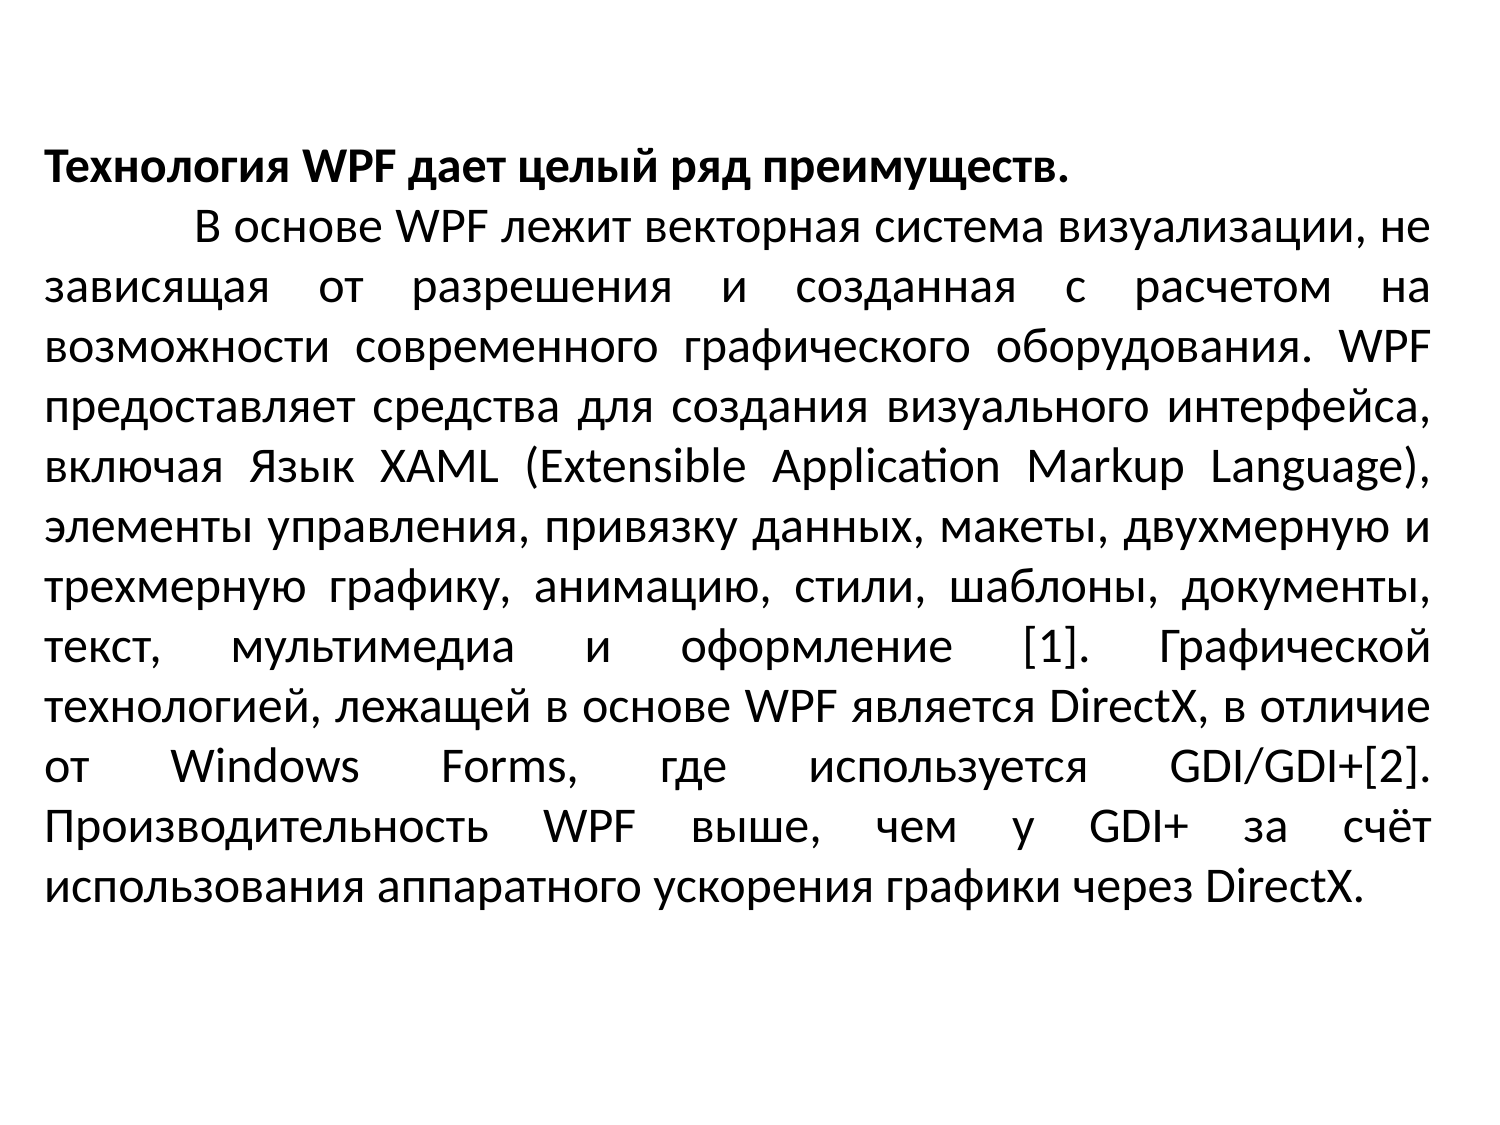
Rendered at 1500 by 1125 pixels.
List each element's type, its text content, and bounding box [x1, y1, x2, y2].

text_box Технология WPF дает целый ряд преимуществ. В основе WPF лежит векторная система визуализации, не зависящая от разрешения и созданная с расчетом на возможности современного графического оборудования. WPF предоставляет средства для создания визуального интерфейса, включая Язык XAML (Extensible Application Markup Language), элементы управления, привязку данных, макеты, двухмерную и трехмерную графику, анимацию, стили, шаблоны, документы, текст, мультимедиа и оформление [1]. Графической технологией, лежащей в основе WPF является DirectX, в отличие от Windows Forms, где используется GDI/GDI+[2]. Производительность WPF выше, чем у GDI+ за счёт использования аппаратного ускорения графики через DirectX. [29, 125, 1447, 921]
